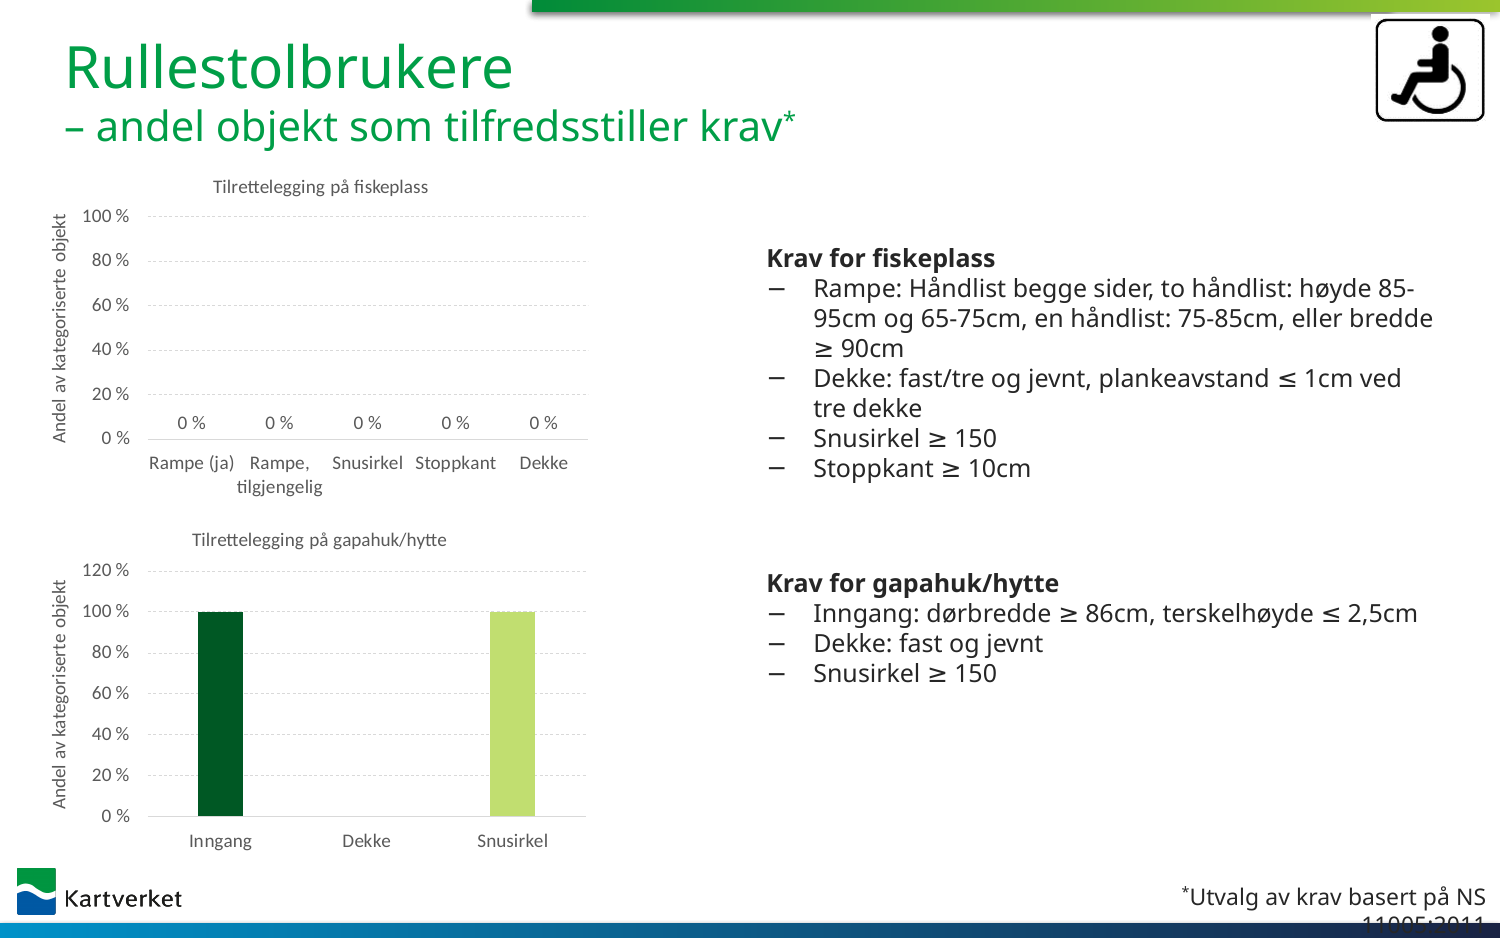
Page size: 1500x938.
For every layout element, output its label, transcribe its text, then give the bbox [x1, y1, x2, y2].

text_box *Utvalg av krav basert på NS 11005:2011 [1068, 873, 1500, 938]
text_box Rullestolbrukere – andel objekt som tilfredsstiller krav* [49, 29, 1431, 158]
picture [41, 520, 597, 859]
text_box Krav for fiskeplass Rampe: Håndlist begge sider, to håndlist: høyde 85-95cm og 65-75cm, en håndlist: 75-85cm, eller bredde ≥ 90cm Dekke: fast/tre og jevnt, plankeavstand ≤ 1cm ved tre dekke Snusirkel ≥ 150 Stoppkant ≥ 10cm [751, 235, 1452, 490]
picture [41, 166, 599, 505]
picture [1371, 13, 1491, 127]
text_box Krav for gapahuk/hytte Inngang: dørbredde ≥ 86cm, terskelhøyde ≤ 2,5cm Dekke: fast og jevnt Snusirkel ≥ 150 [751, 560, 1452, 695]
